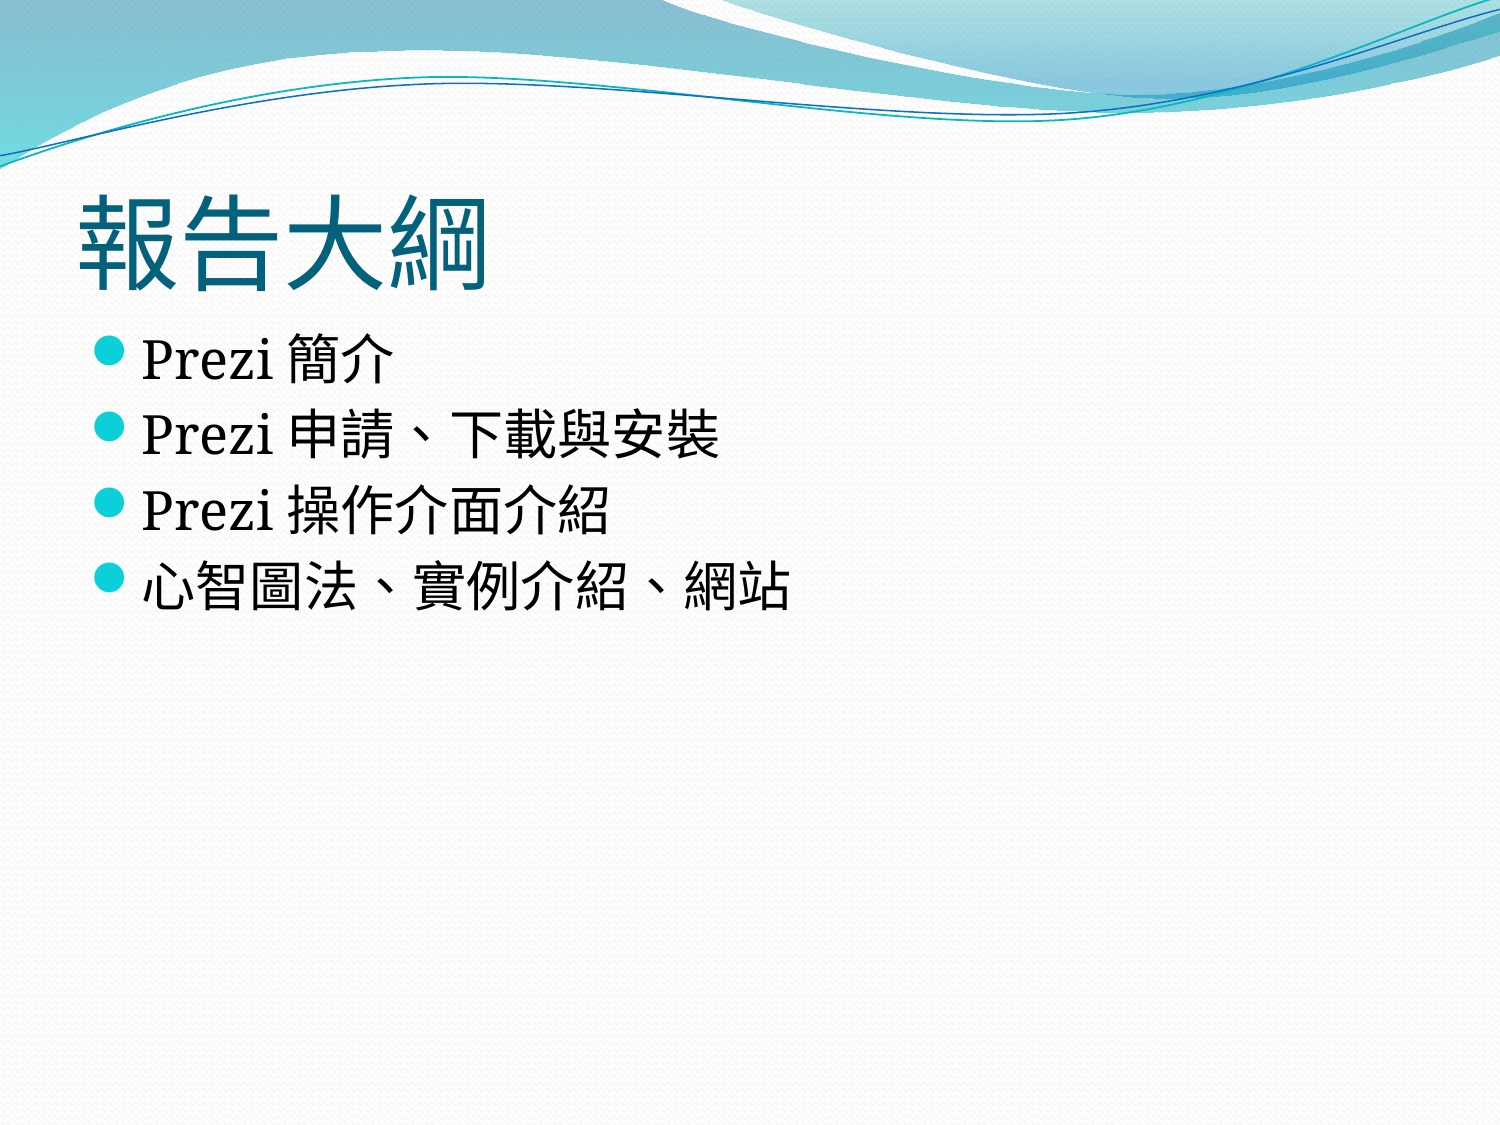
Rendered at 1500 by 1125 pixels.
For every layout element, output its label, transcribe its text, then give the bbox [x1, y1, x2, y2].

list Prezi簡介 Prezi申請、下載與安裝 Prezi操作介面介紹 心智圖法、實例介紹、網站 [74, 317, 1426, 1038]
title 報告大綱 [74, 115, 1426, 304]
